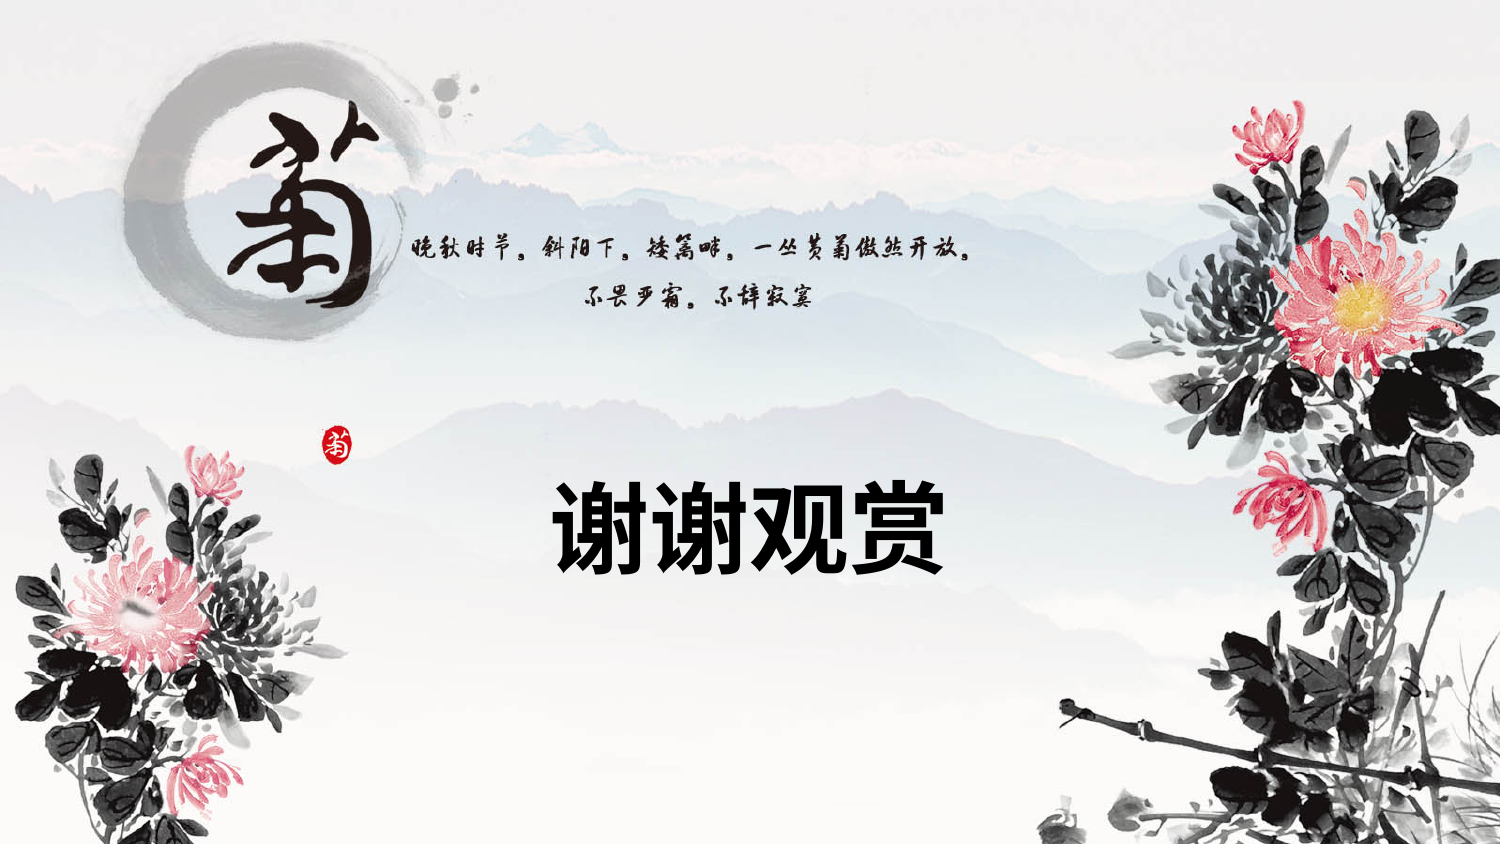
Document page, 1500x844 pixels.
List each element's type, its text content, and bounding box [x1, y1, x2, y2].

picture [0, 0, 1500, 844]
text_box 谢谢观赏 [487, 459, 1013, 595]
